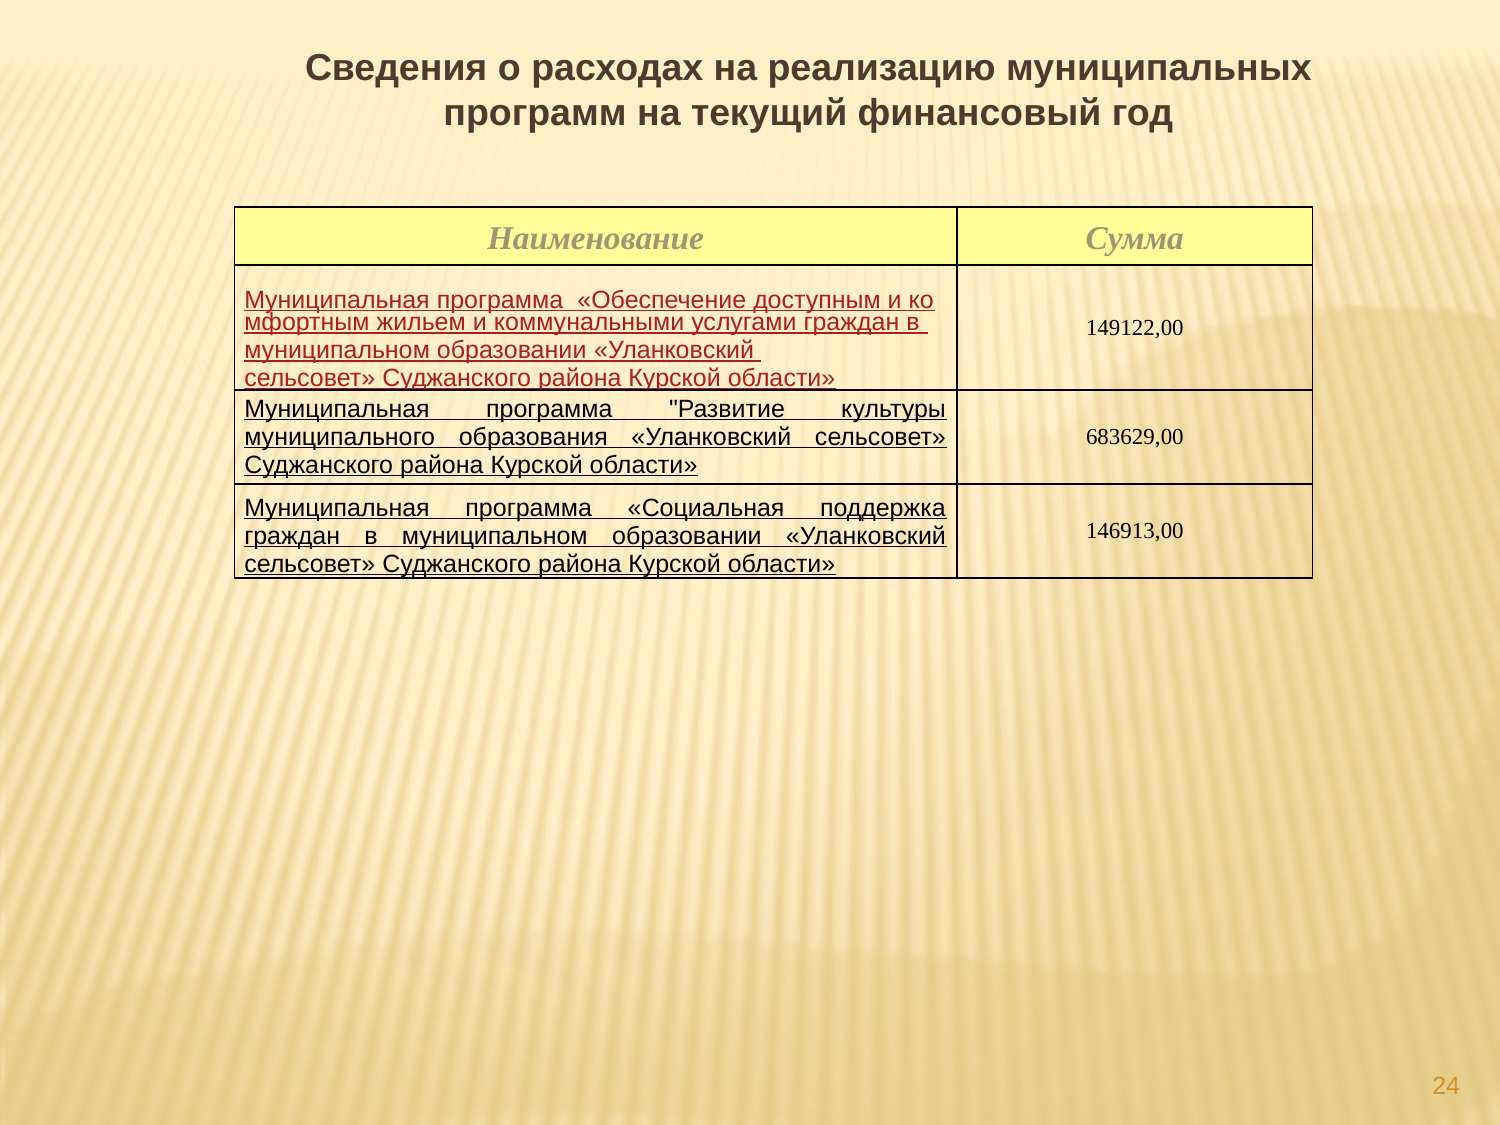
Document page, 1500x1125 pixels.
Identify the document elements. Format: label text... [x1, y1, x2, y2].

table_cell 146913,00 [958, 485, 1312, 577]
table_cell 683629,00 [958, 391, 1312, 483]
table_cell Муниципальная программа «Обеспечение доступным и комфортным жильем и коммунальными услугами граждан в муниципальном образовании «Уланковский сельсовет» Суджанского района Курской области» [235, 266, 956, 389]
table_cell 149122,00 [958, 266, 1312, 389]
table_header Наименование [235, 208, 956, 264]
table_cell Муниципальная программа "Развитие культуры муниципального образования «Уланковский сельсовет» Суджанского района Курской области» [235, 391, 956, 483]
table_header Сумма [958, 208, 1312, 264]
slide_number 24 [1350, 1062, 1475, 1103]
text_box Сведения о расходах на реализацию муниципальных программ на текущий финансовый год [269, 35, 1348, 140]
table_cell Муниципальная программа «Социальная поддержка граждан в муниципальном образовании «Уланковский сельсовет» Суджанского района Курской области» [235, 485, 956, 577]
